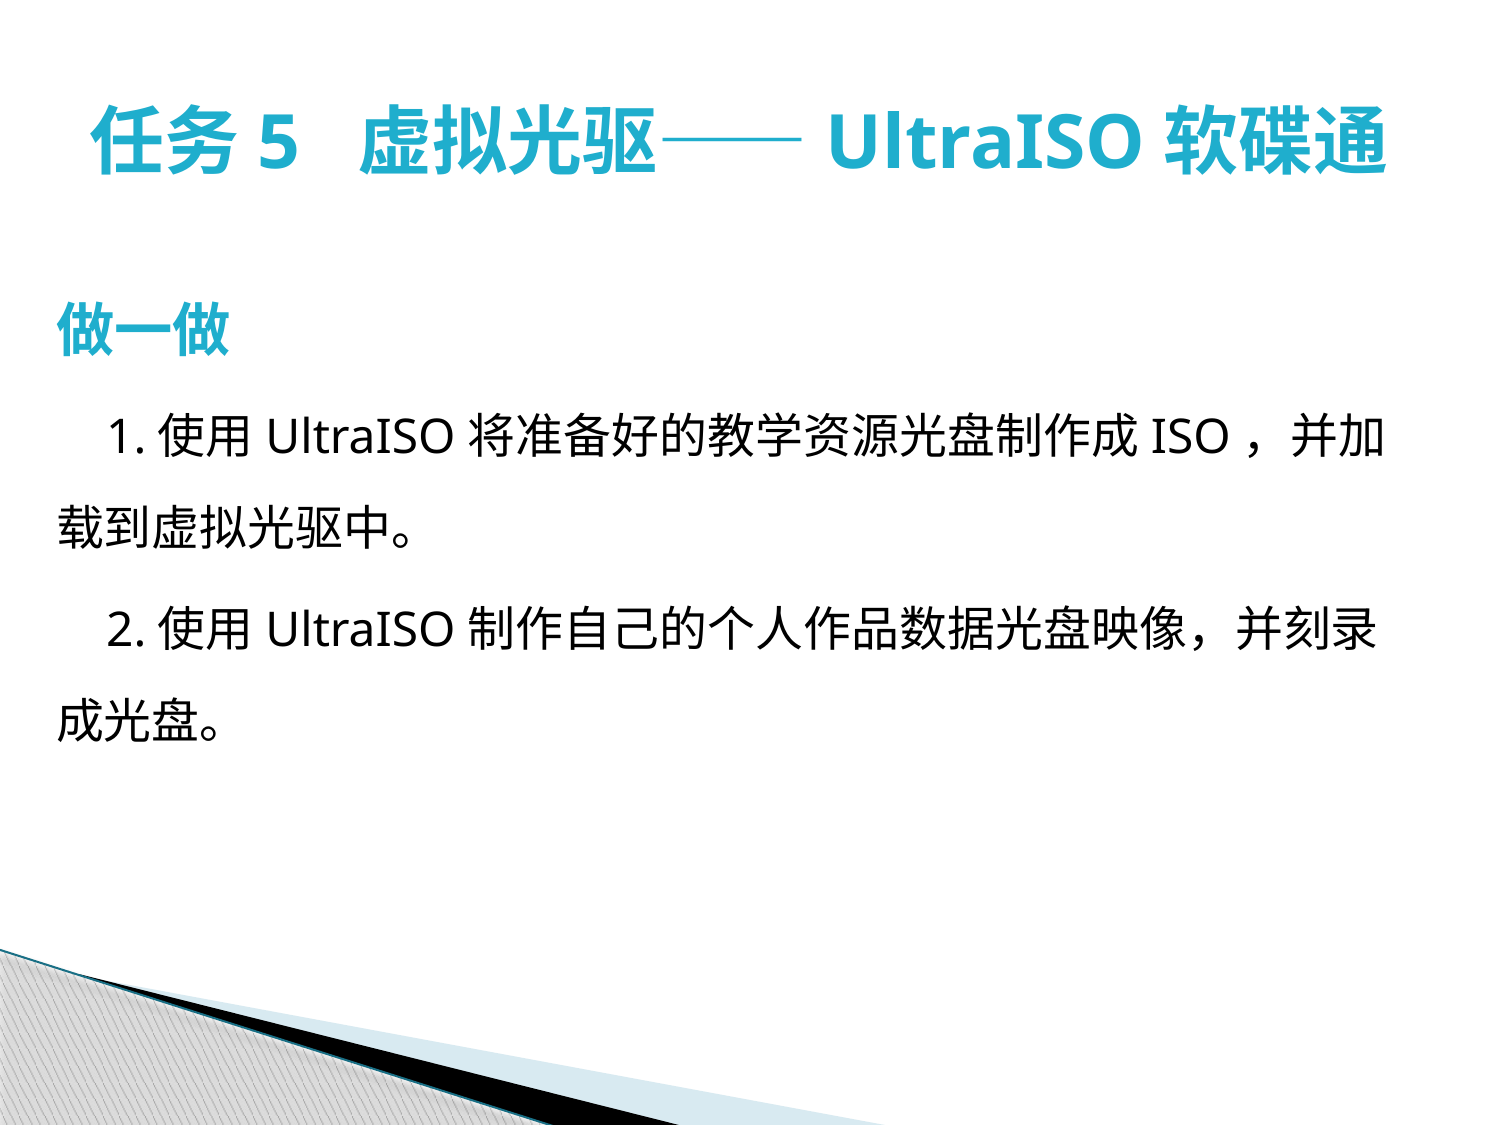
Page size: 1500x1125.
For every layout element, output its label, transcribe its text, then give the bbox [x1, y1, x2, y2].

title 任务5 虚拟光驱——UltraISO软碟通 [75, 45, 1425, 233]
list 做一做 1.使用UltraISO将准备好的教学资源光盘制作成ISO，并加载到虚拟光驱中。 2.使用UltraISO制作自己的个人作品数据光盘映像，并刻录成光盘。 [41, 243, 1436, 1012]
